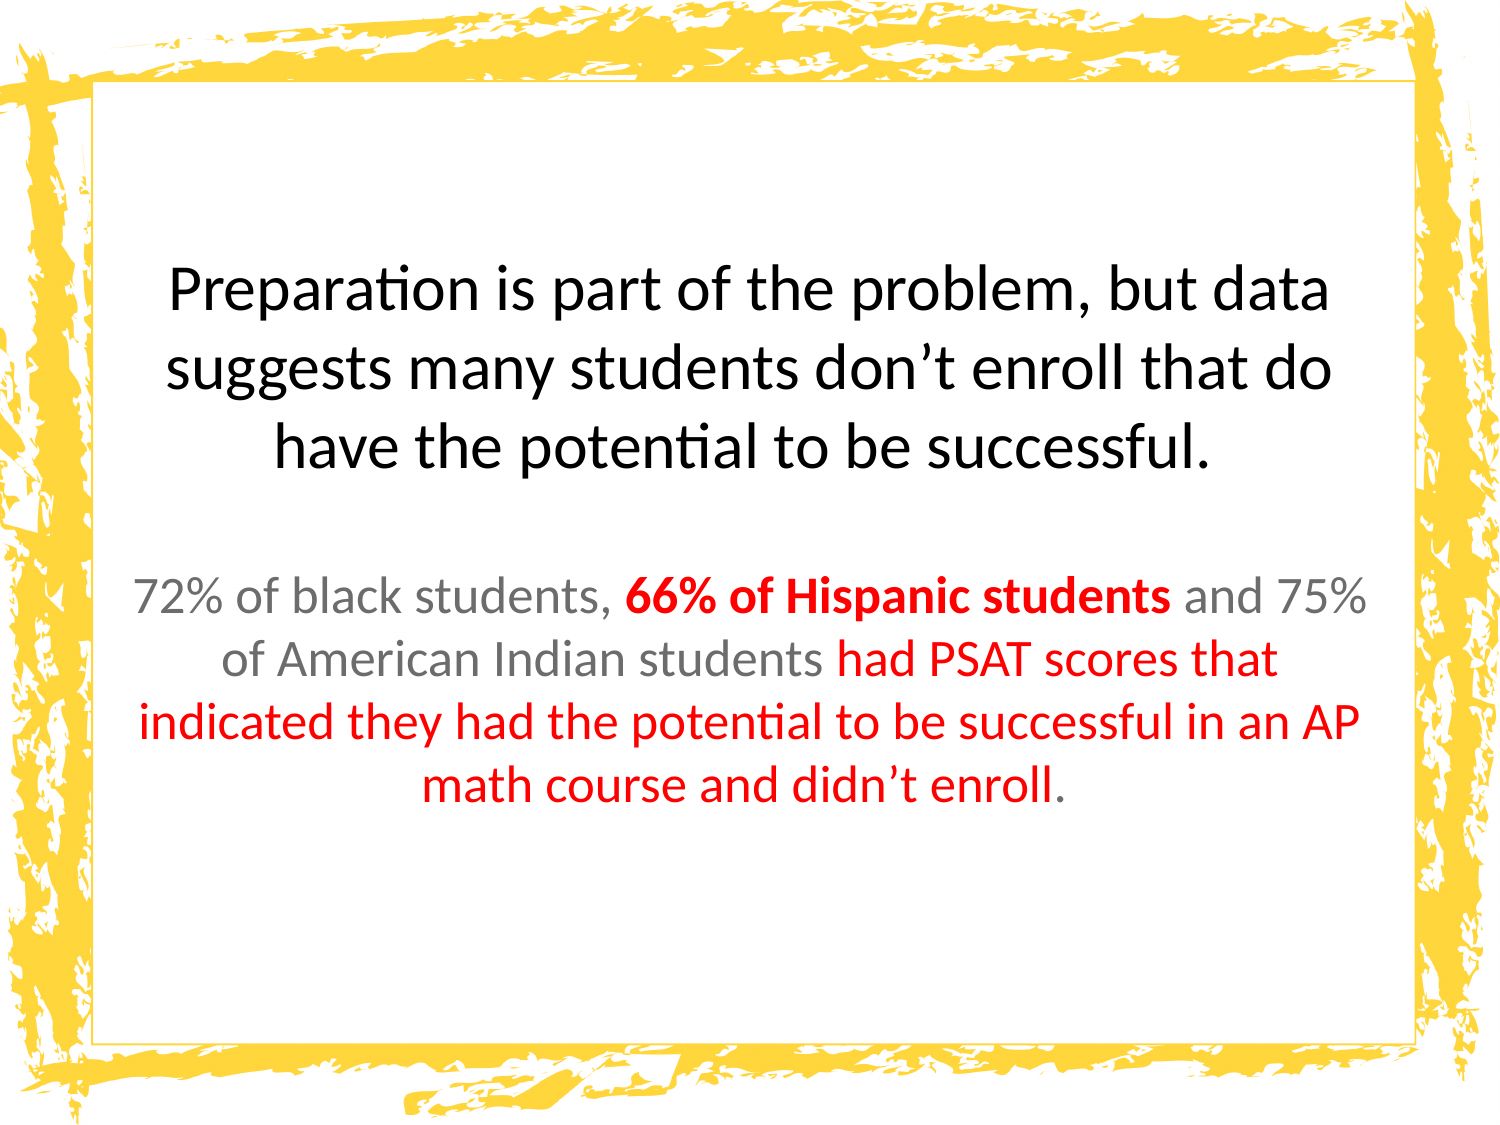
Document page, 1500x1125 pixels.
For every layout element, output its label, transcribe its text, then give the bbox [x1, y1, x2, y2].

title Preparation is part of the problem, but data suggests many students don’t enroll that do have the potential to be successful. 72% of black students, 66% of Hispanic students and 75% of American Indian students had PSAT scores that indicated they had the potential to be successful in an AP math course and didn’t enroll. [112, 237, 1388, 825]
picture [0, 0, 1500, 1125]
